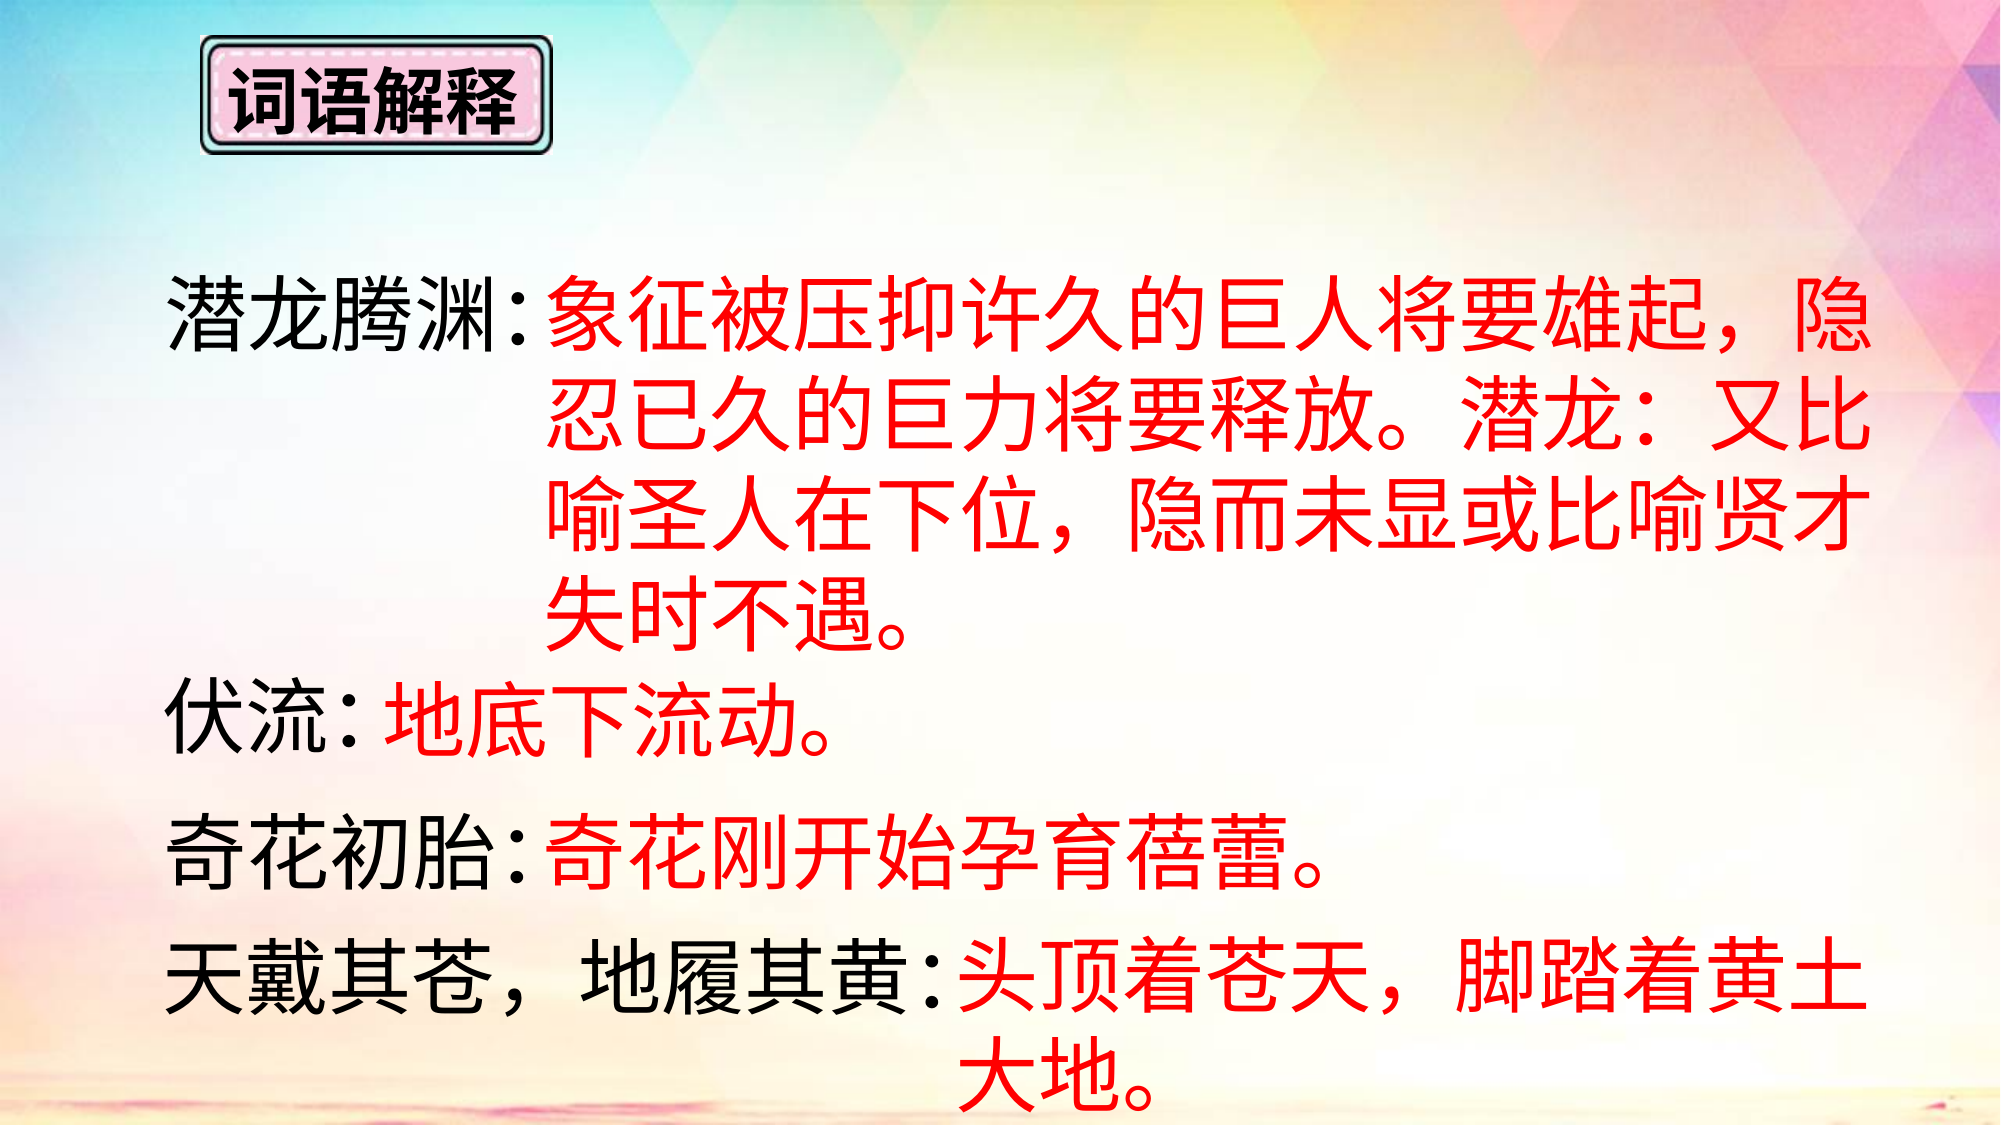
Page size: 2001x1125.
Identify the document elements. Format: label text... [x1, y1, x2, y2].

text_box 奇花刚开始孕育蓓蕾。 [527, 792, 1535, 908]
text_box 地底下流动。 [367, 660, 1880, 776]
text_box 天戴其苍，地履其黄： [147, 917, 940, 1033]
text_box 象征被压抑许久的巨人将要雄起，隐忍已久的巨力将要释放。潜龙：又比喻圣人在下位，隐而未显或比喻贤才失时不遇。 [528, 254, 1934, 670]
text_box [199, 35, 554, 155]
text_box 头顶着苍天，脚踏着黄土大地。 [940, 916, 1949, 1125]
text_box 奇花初胎： [148, 792, 527, 908]
text_box 潜龙腾渊： [149, 254, 528, 370]
picture [0, 0, 2001, 1125]
text_box 伏流： [147, 657, 455, 772]
